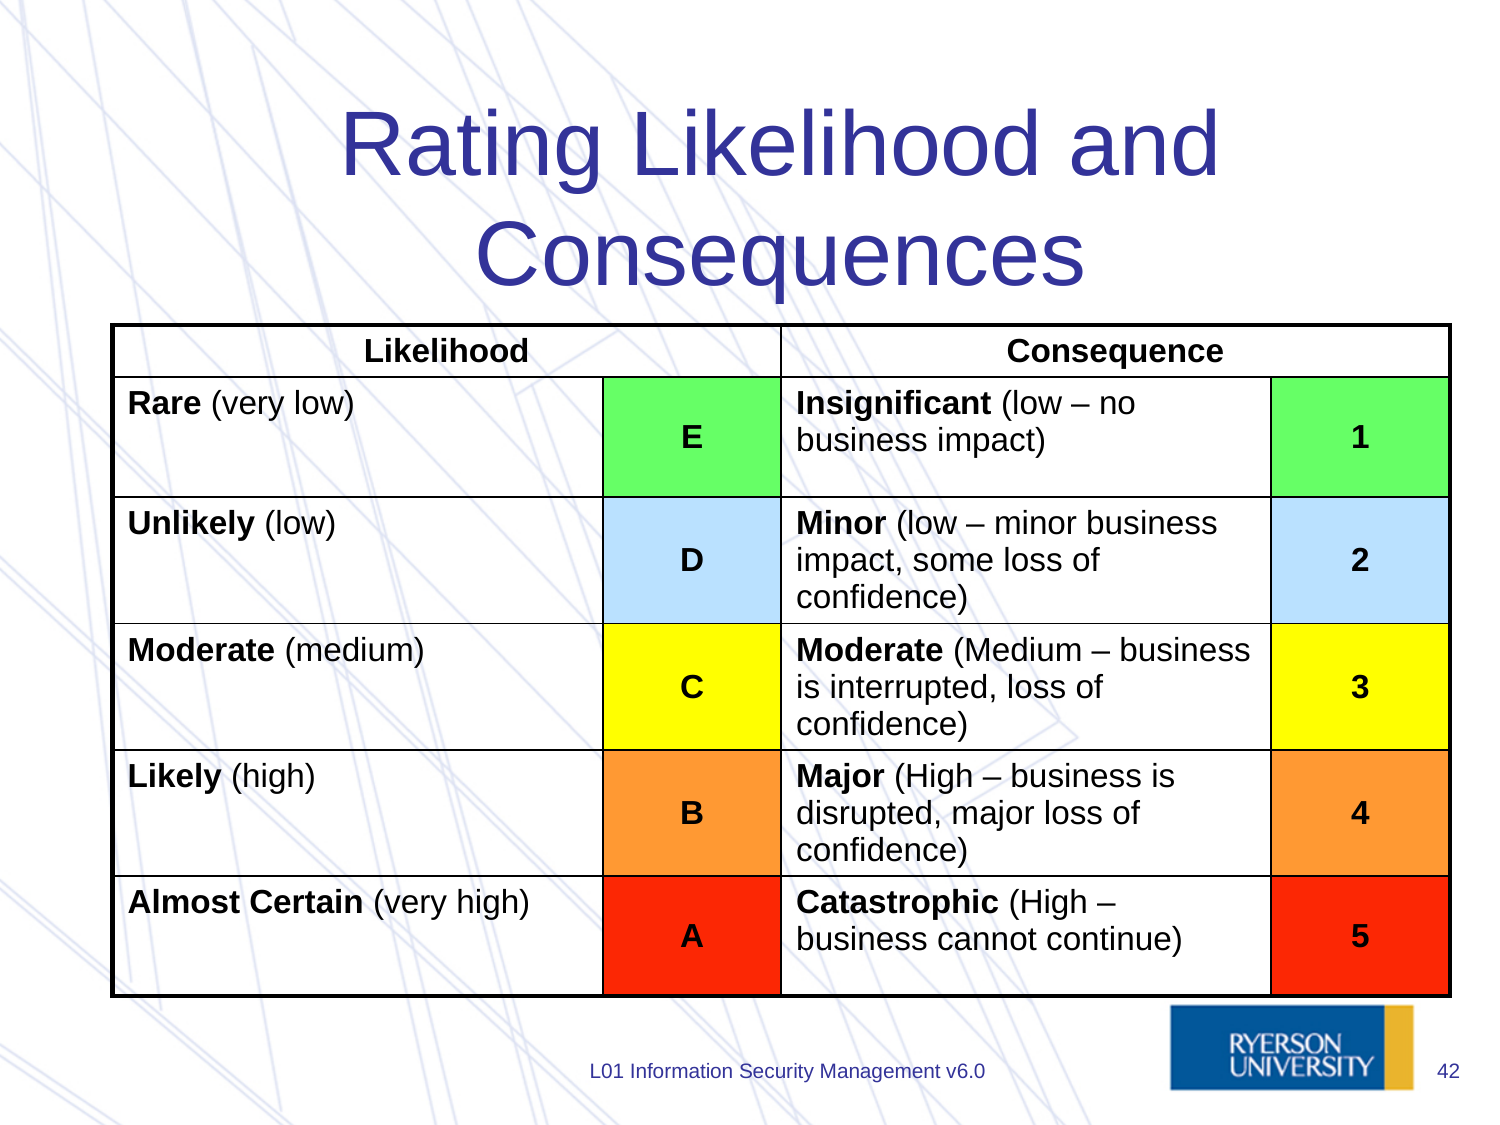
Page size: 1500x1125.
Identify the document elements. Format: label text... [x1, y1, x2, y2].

table_cell C [604, 624, 780, 749]
table_cell Minor (low – minor business impact, some loss of confidence) [782, 498, 1270, 623]
table_cell Unlikely (low) [115, 498, 602, 623]
table_cell Insignificant (low – no business impact) [782, 378, 1270, 496]
table_cell Major (High – business is disrupted, major loss of confidence) [782, 751, 1270, 875]
table_cell 3 [1272, 624, 1448, 749]
table_cell 5 [1272, 877, 1448, 994]
table_header Consequence [782, 327, 1448, 376]
table_cell B [604, 751, 780, 875]
table_cell D [604, 498, 780, 623]
table_cell E [604, 378, 780, 496]
table_cell Likely (high) [115, 751, 602, 875]
table_cell Almost Certain (very high) [115, 877, 602, 994]
table_cell Moderate (medium) [115, 624, 602, 749]
title Rating Likelihood and Consequences [112, 99, 1451, 288]
table_cell Rare (very low) [115, 378, 602, 496]
table_header Likelihood [115, 327, 780, 376]
table_cell 4 [1272, 751, 1448, 875]
slide_number 42 [1399, 1049, 1476, 1113]
table_cell 2 [1272, 498, 1448, 623]
footer L01 Information Security Management v6.0 [449, 1049, 1126, 1113]
table_cell Moderate (Medium – business is interrupted, loss of confidence) [782, 624, 1270, 749]
table_cell 1 [1272, 378, 1448, 496]
table_cell A [604, 877, 780, 994]
table_cell Catastrophic (High – business cannot continue) [782, 877, 1270, 994]
picture [0, 0, 1500, 1125]
